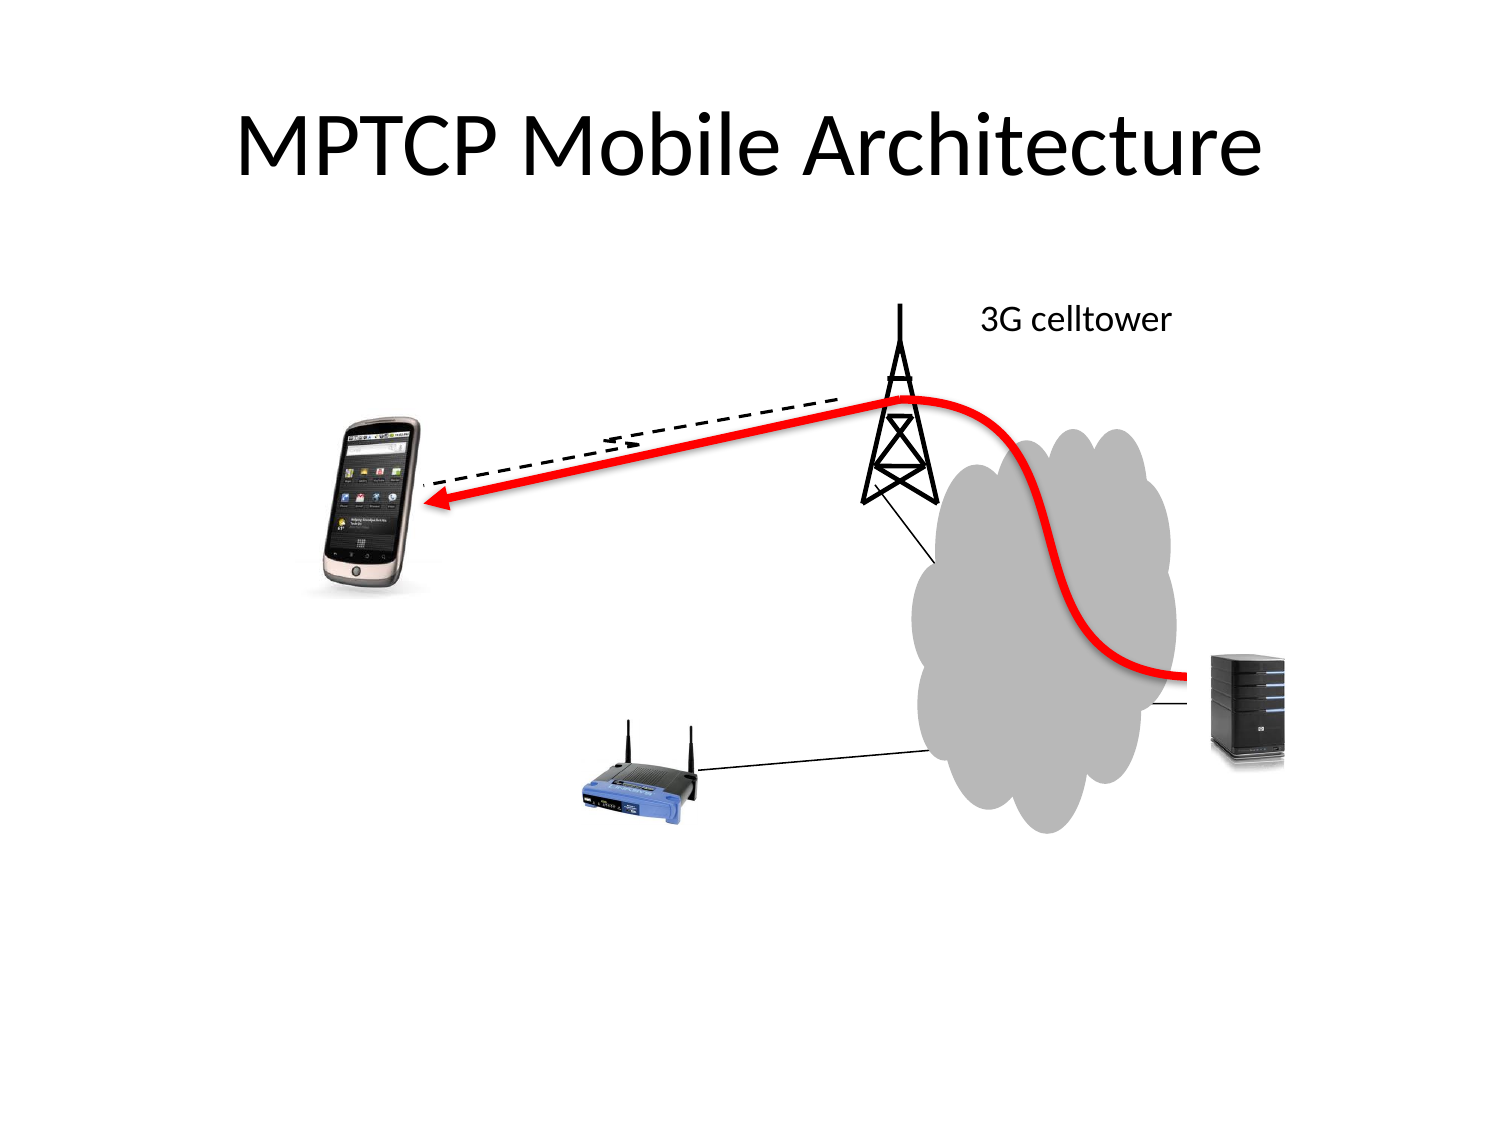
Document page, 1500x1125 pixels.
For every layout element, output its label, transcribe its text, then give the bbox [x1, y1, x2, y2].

picture [295, 407, 442, 600]
text_box 3G celltower [964, 286, 1188, 347]
text_box [918, 697, 1158, 834]
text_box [423, 399, 901, 504]
title MPTCP Mobile Architecture [75, 45, 1425, 233]
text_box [701, 746, 967, 773]
picture [581, 719, 698, 825]
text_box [910, 388, 1189, 688]
picture [1187, 649, 1312, 774]
